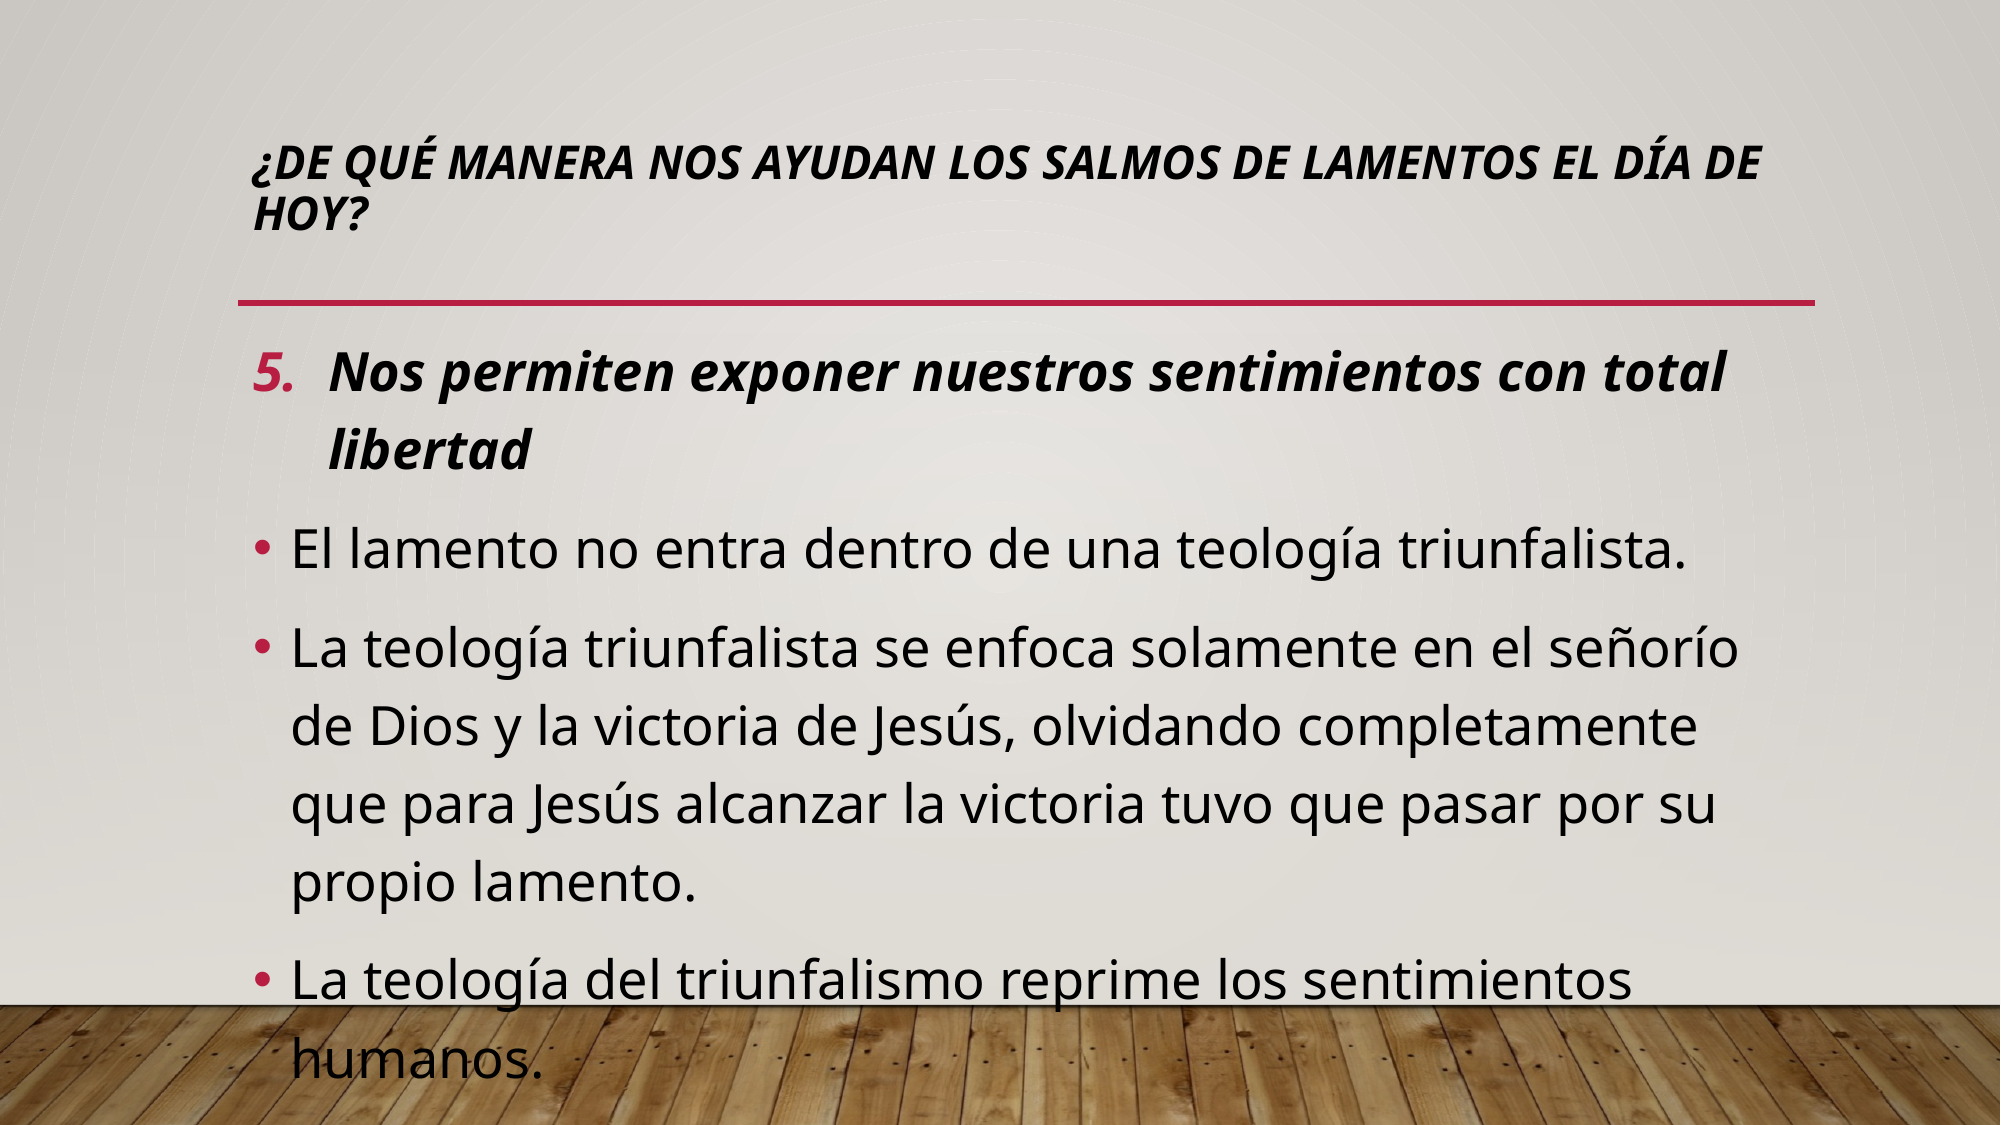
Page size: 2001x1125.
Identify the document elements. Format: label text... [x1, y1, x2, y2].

list Nos permiten exponer nuestros sentimientos con total libertad El lamento no entra dentro de una teología triunfalista. La teología triunfalista se enfoca solamente en el señorío de Dios y la victoria de Jesús, olvidando completamente que para Jesús alcanzar la victoria tuvo que pasar por su propio lamento. La teología del triunfalismo reprime los sentimientos humanos. [238, 317, 1814, 973]
picture [0, 1005, 2000, 1125]
title ¿De qué manera nos ayudan los salmos de lamentos el día de hoy? [238, 131, 1814, 305]
